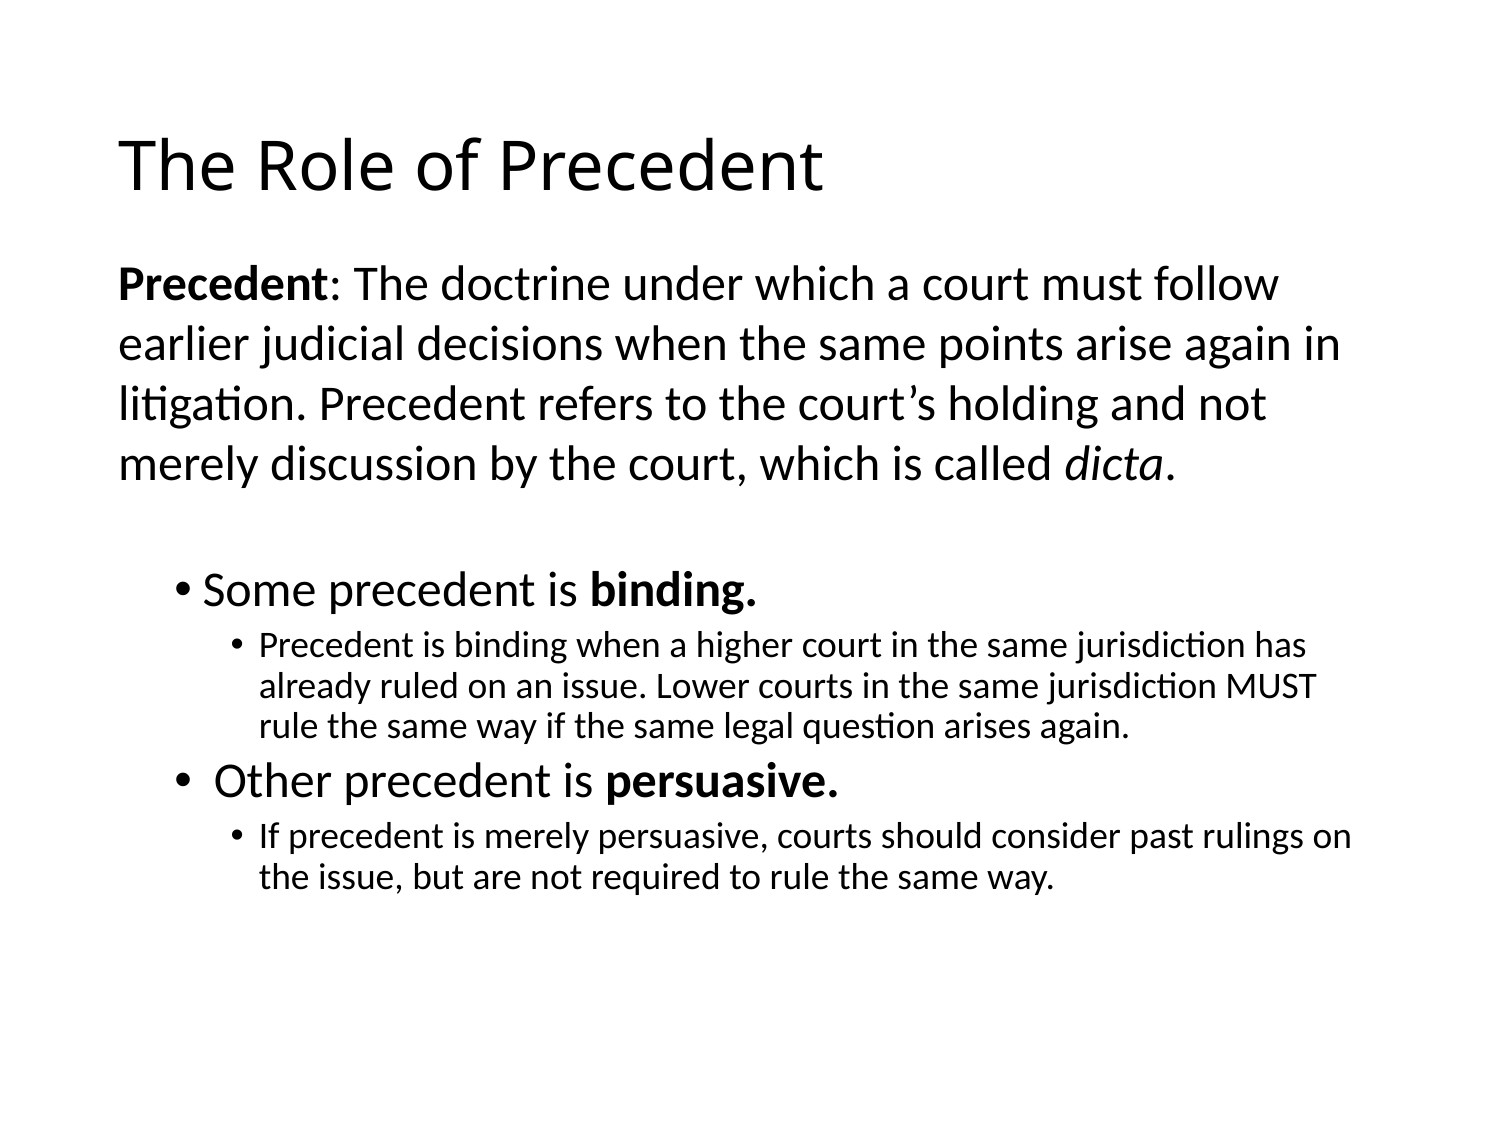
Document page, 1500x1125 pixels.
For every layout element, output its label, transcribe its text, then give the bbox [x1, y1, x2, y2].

title The Role of Precedent [102, 59, 1398, 242]
list Precedent: The doctrine under which a court must follow earlier judicial decisions when the same points arise again in litigation. Precedent refers to the court’s holding and not merely discussion by the court, which is called dicta. Some precedent is binding. Precedent is binding when a higher court in the same jurisdiction has already ruled on an issue. Lower courts in the same jurisdiction MUST rule the same way if the same legal question arises again. Other precedent is persuasive. If precedent is merely persuasive, courts should consider past rulings on the issue, but are not required to rule the same way. [102, 242, 1398, 1014]
